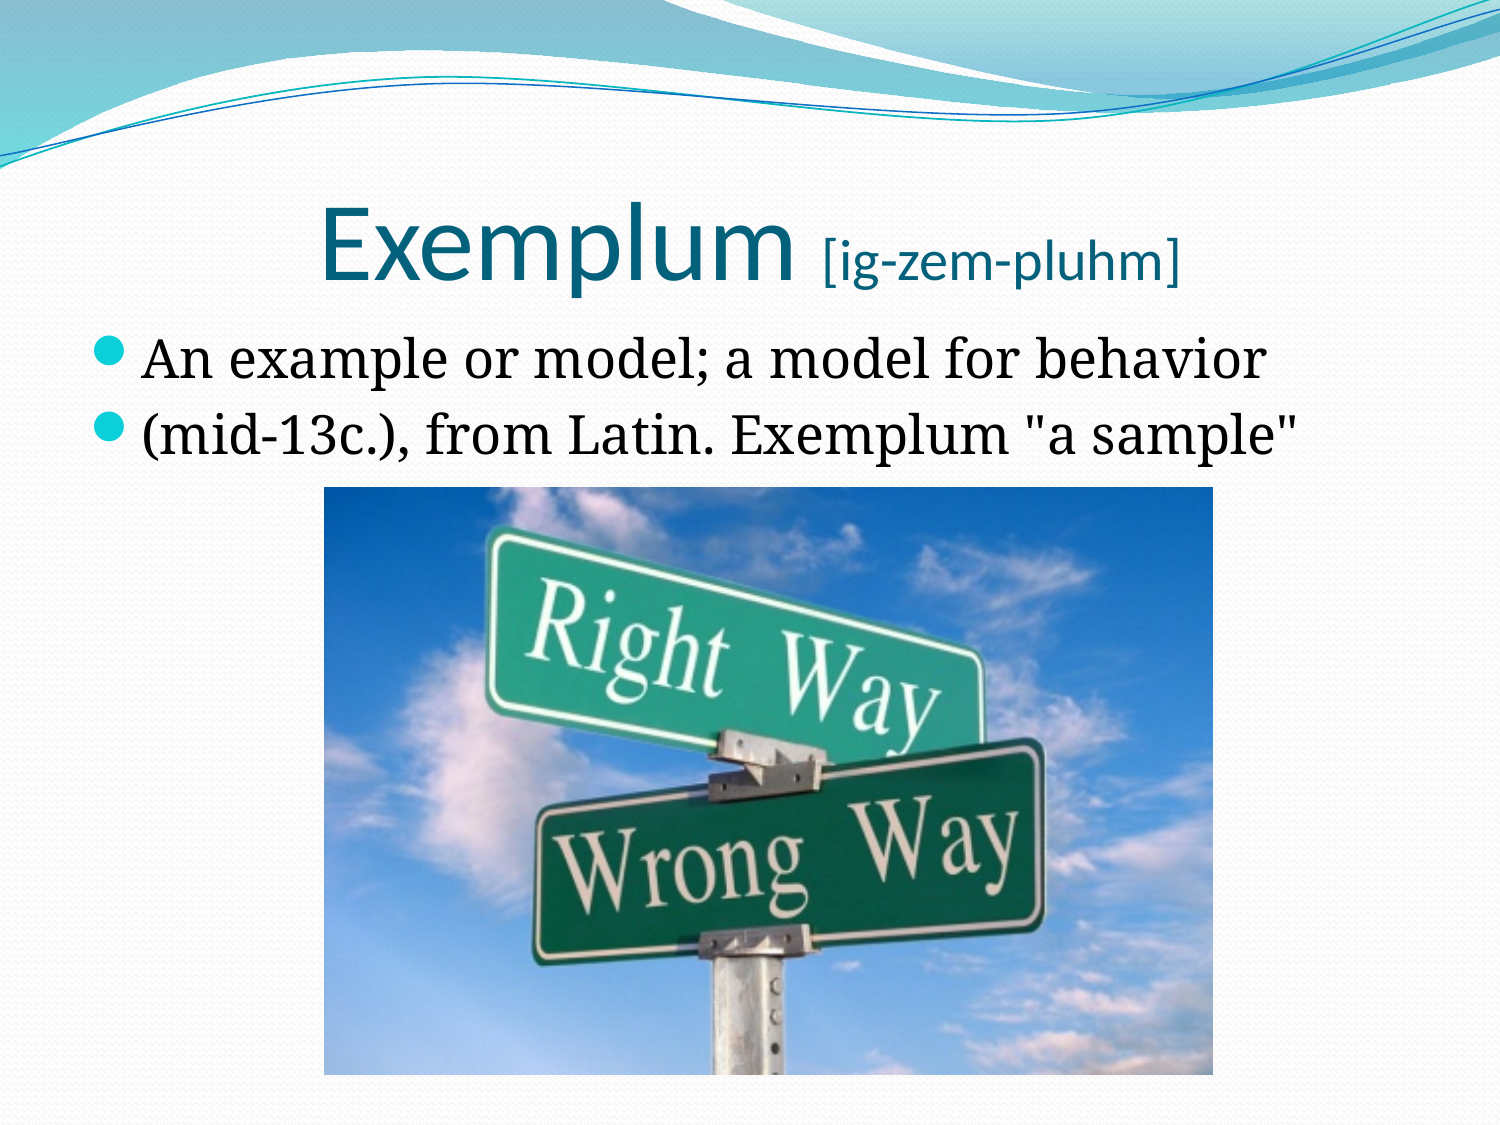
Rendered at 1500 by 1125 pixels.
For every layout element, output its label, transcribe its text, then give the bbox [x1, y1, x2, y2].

list An example or model; a model for behavior (mid-13c.), from Latin. Exemplum "a sample" [75, 317, 1425, 1038]
title Exemplum [ig-zem-pluhm] [75, 115, 1425, 303]
picture [324, 487, 1213, 1075]
